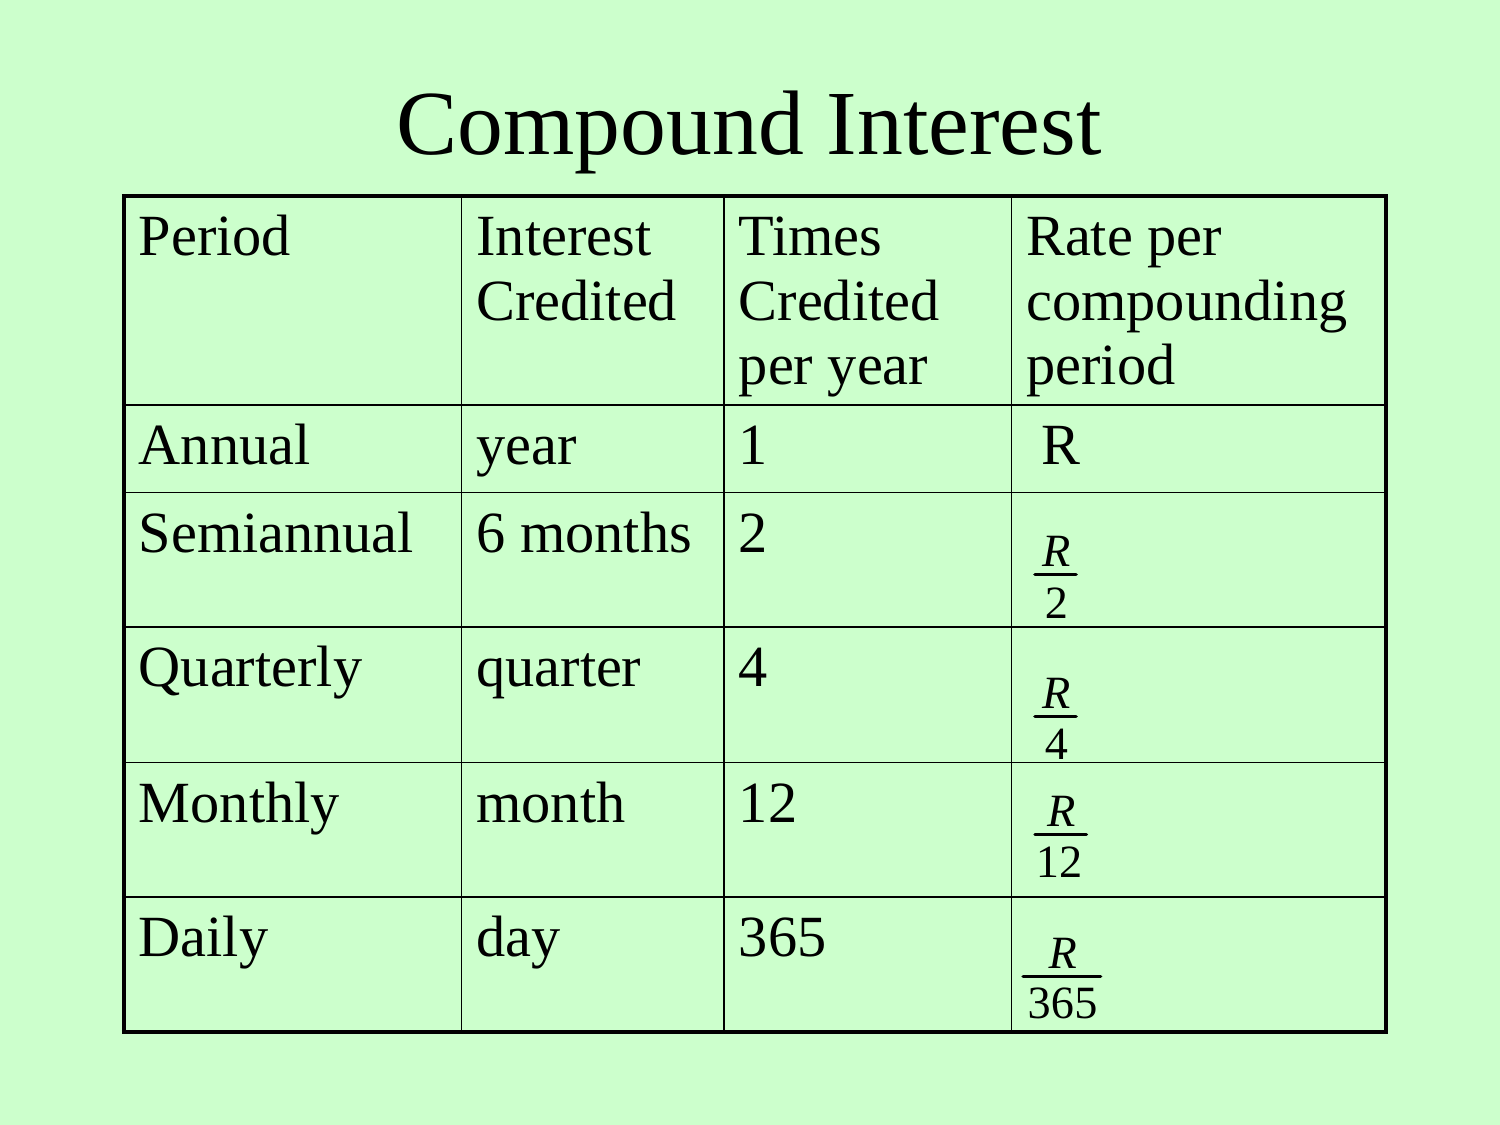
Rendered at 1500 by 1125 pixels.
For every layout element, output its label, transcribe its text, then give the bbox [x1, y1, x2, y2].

table_cell R [1012, 406, 1384, 492]
table_cell 1 [725, 406, 1011, 492]
table_cell Daily [126, 898, 461, 1030]
table_cell 4 [725, 628, 1011, 762]
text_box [1009, 916, 1116, 1036]
table_cell [1012, 628, 1384, 762]
table_cell [1099, 763, 1384, 896]
table_cell Semiannual [126, 493, 461, 626]
table_cell day [462, 898, 723, 1030]
table_cell month [462, 763, 723, 896]
table_cell 6 months [462, 493, 723, 626]
table_cell 365 [725, 898, 1011, 1030]
table_header Rate per compounding period [1012, 198, 1384, 404]
table_cell Quarterly [126, 628, 461, 762]
table_cell Monthly [126, 763, 461, 896]
table_cell [1012, 493, 1384, 626]
table_cell [1012, 763, 1016, 896]
table_cell year [462, 406, 723, 492]
table_cell Annual [126, 406, 461, 492]
table_cell quarter [462, 628, 723, 762]
table_header Times Credited per year [725, 198, 1011, 404]
table_header Period [126, 198, 461, 404]
table_cell [1012, 898, 1384, 1030]
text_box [1021, 774, 1102, 895]
table_cell 12 [725, 763, 1011, 896]
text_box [1021, 656, 1095, 774]
title Compound Interest [111, 42, 1388, 193]
table_cell 2 [725, 493, 1011, 626]
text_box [1021, 514, 1095, 635]
table_header Interest Credited [462, 198, 723, 404]
